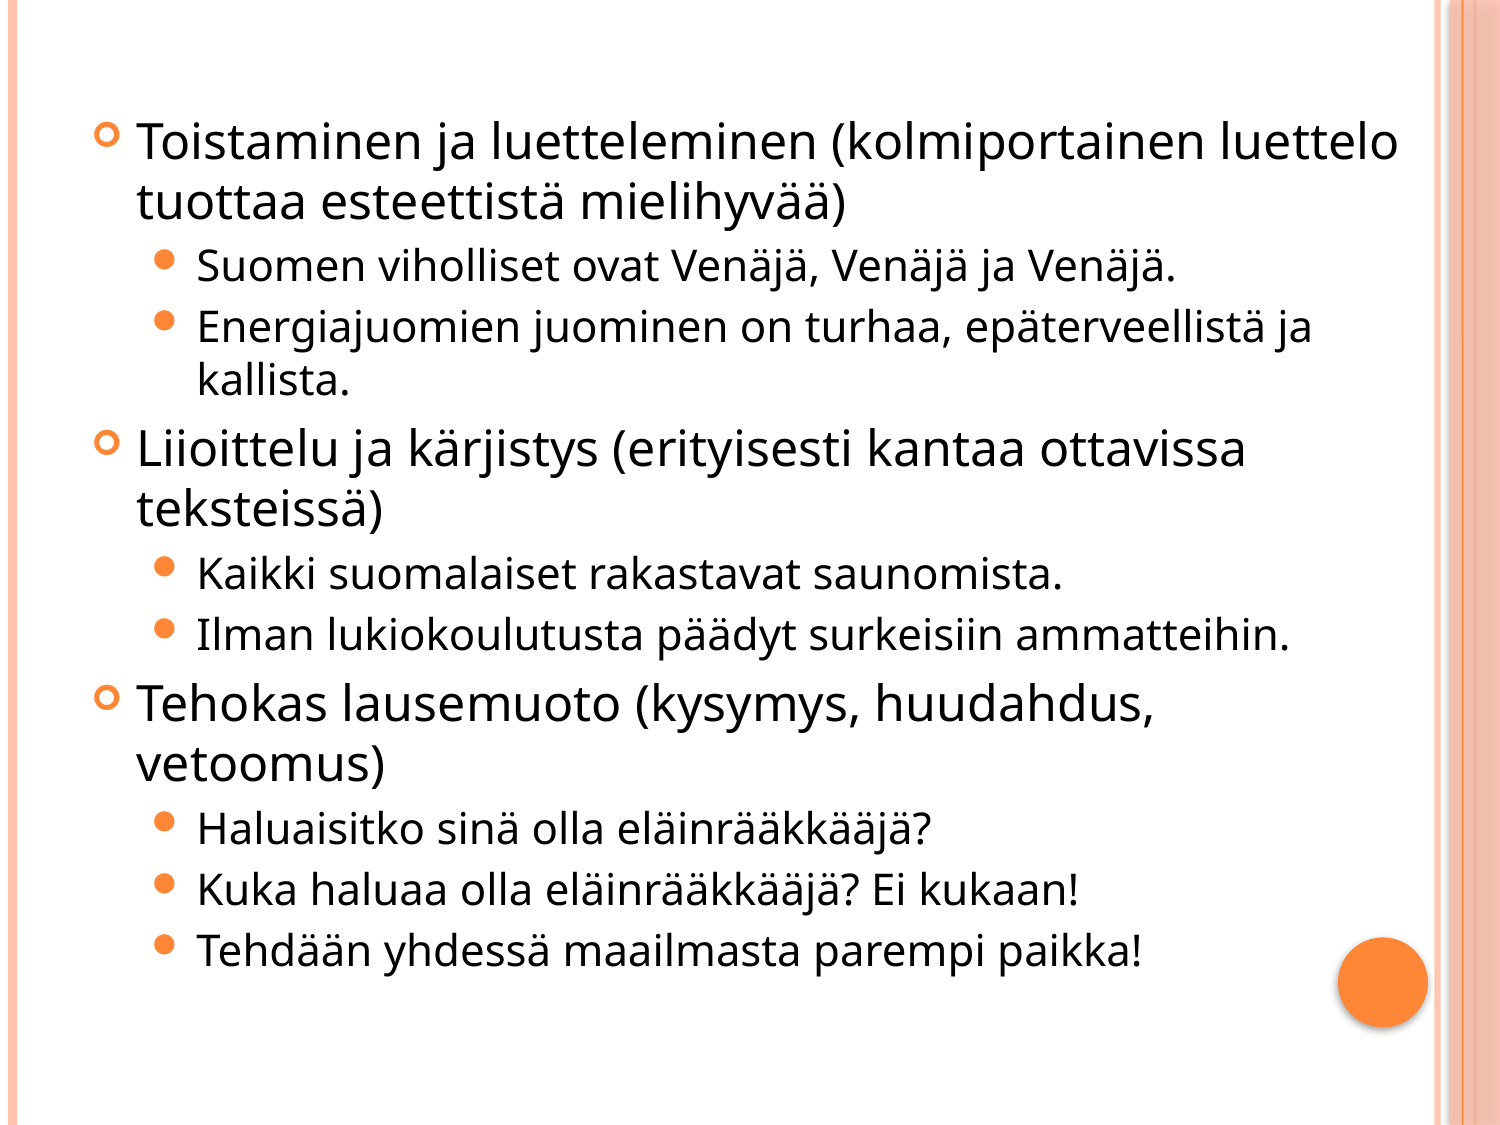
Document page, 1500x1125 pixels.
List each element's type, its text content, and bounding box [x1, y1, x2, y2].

list Toistaminen ja luetteleminen (kolmiportainen luettelo tuottaa esteettistä mielihyvää) Suomen viholliset ovat Venäjä, Venäjä ja Venäjä. Energiajuomien juominen on turhaa, epäterveellistä ja kallista. Liioittelu ja kärjistys (erityisesti kantaa ottavissa teksteissä) Kaikki suomalaiset rakastavat saunomista. Ilman lukiokoulutusta päädyt surkeisiin ammatteihin. Tehokas lausemuoto (kysymys, huudahdus, vetoomus) Haluaisitko sinä olla eläinrääkkääjä? Kuka haluaa olla eläinrääkkääjä? Ei kukaan! Tehdään yhdessä maailmasta parempi paikka! [76, 101, 1427, 986]
